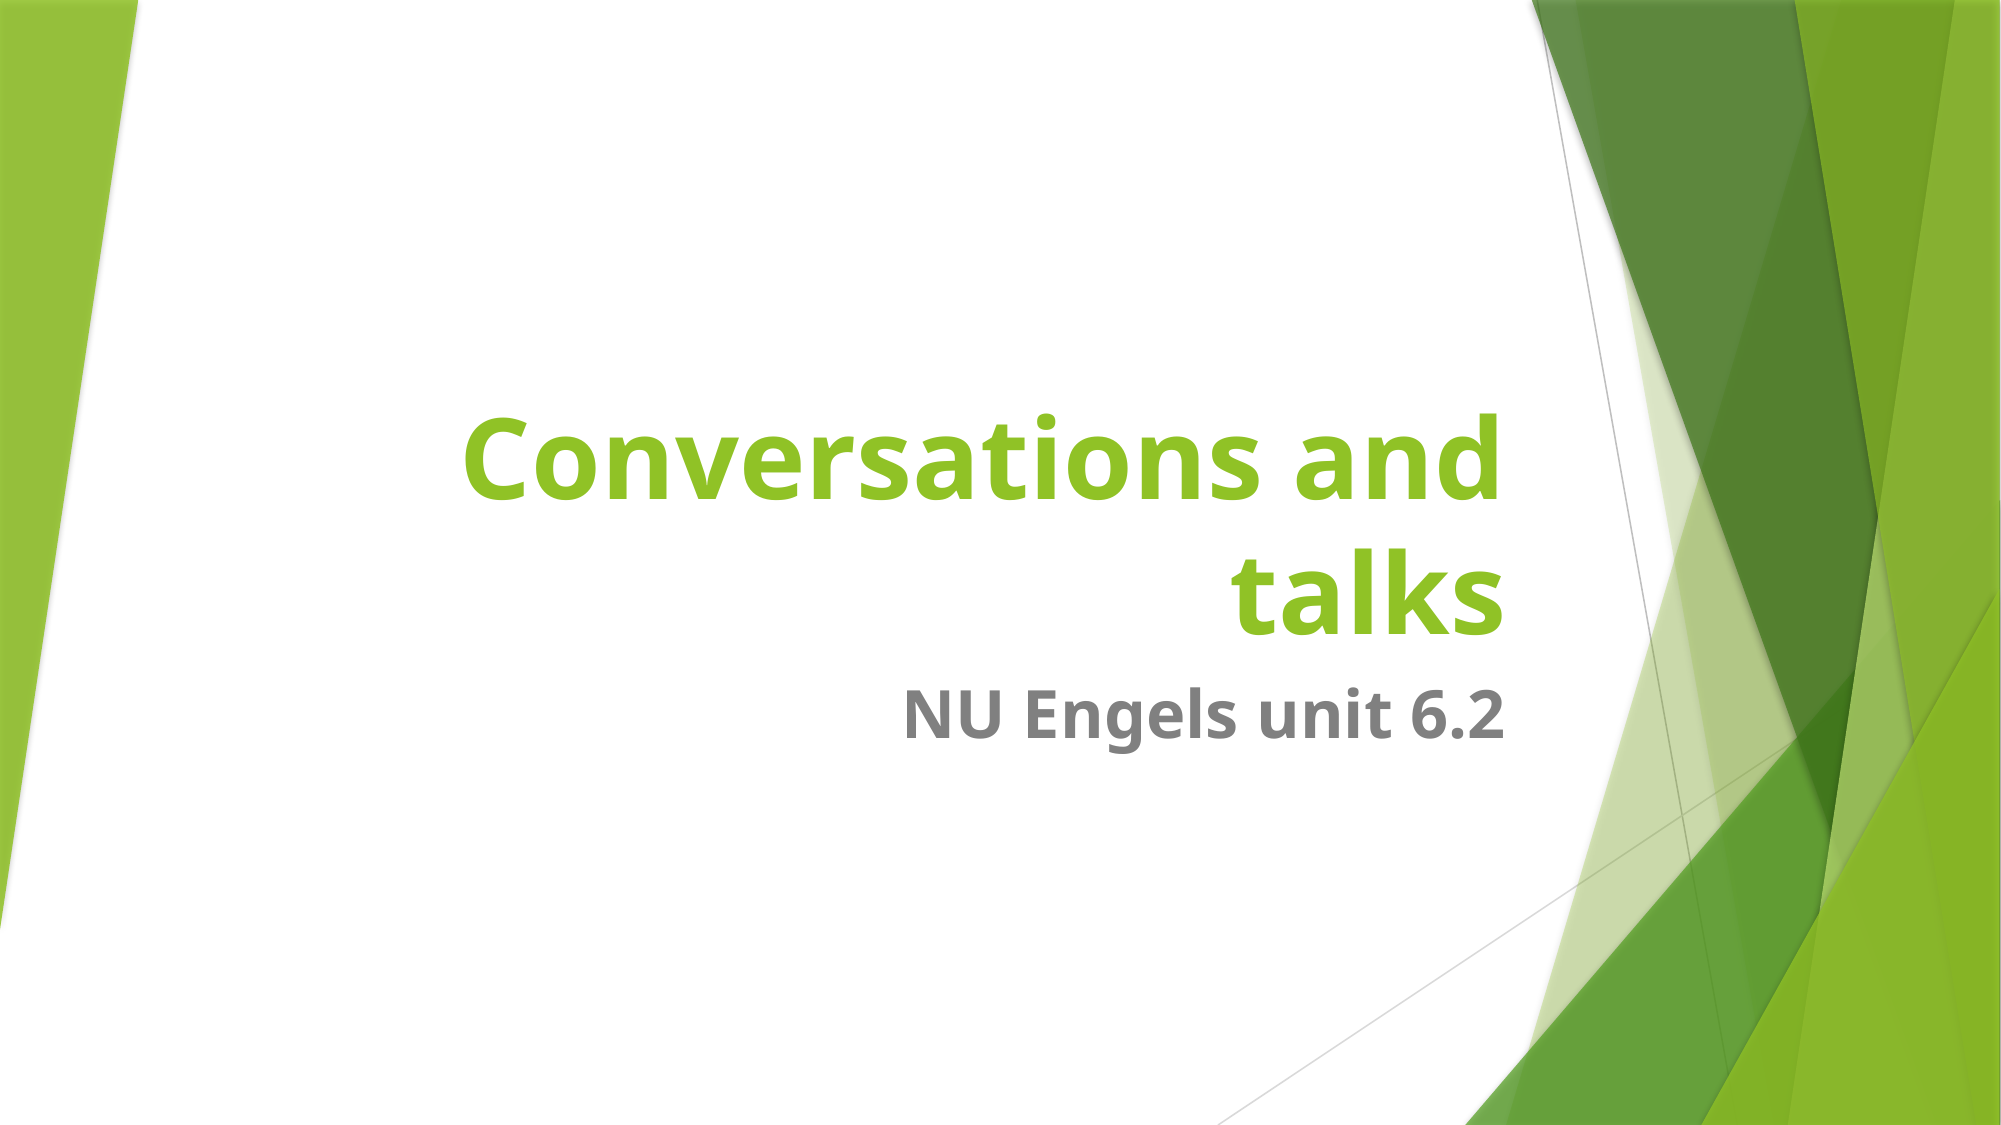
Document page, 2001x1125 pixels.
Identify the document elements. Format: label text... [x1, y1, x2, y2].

title Conversations and talks [247, 394, 1522, 664]
subtitle NU Engels unit 6.2 [247, 664, 1522, 845]
